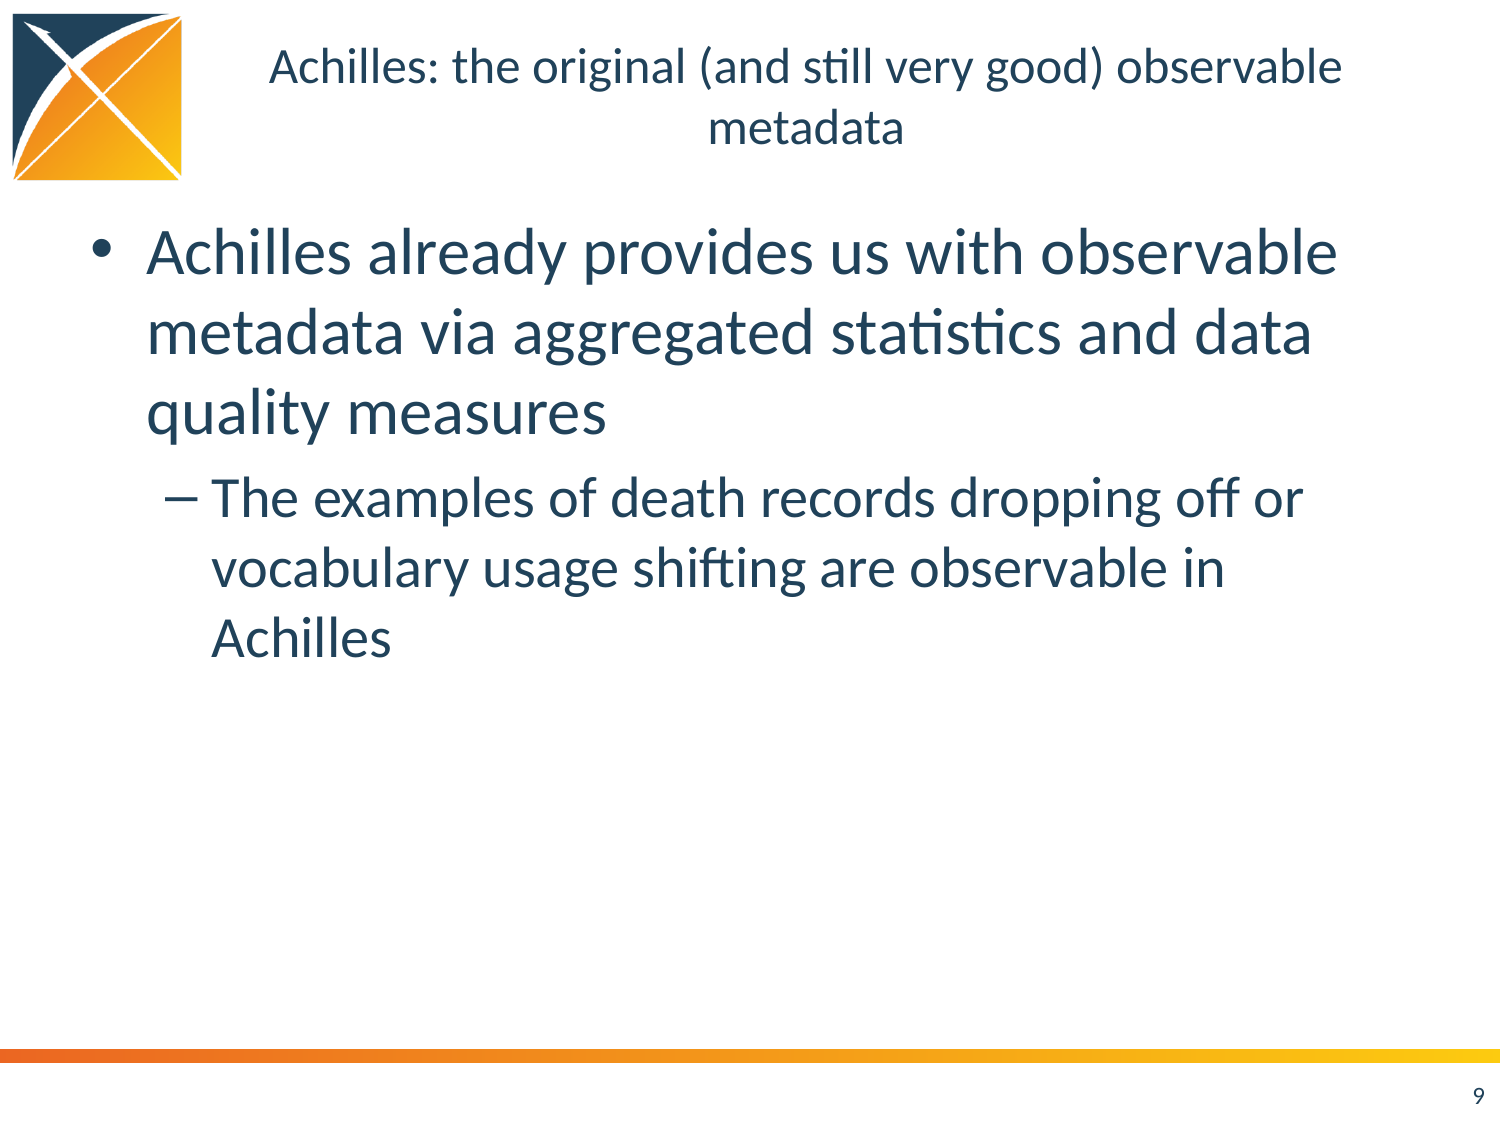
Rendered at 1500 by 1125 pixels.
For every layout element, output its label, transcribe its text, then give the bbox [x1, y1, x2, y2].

picture [0, 0, 206, 200]
list Achilles already provides us with observable metadata via aggregated statistics and data quality measures The examples of death records dropping off or vocabulary usage shifting are observable in Achilles [75, 200, 1425, 1005]
title Achilles: the original (and still very good) observable metadata [187, 24, 1425, 163]
slide_number 9 [1149, 1065, 1500, 1125]
